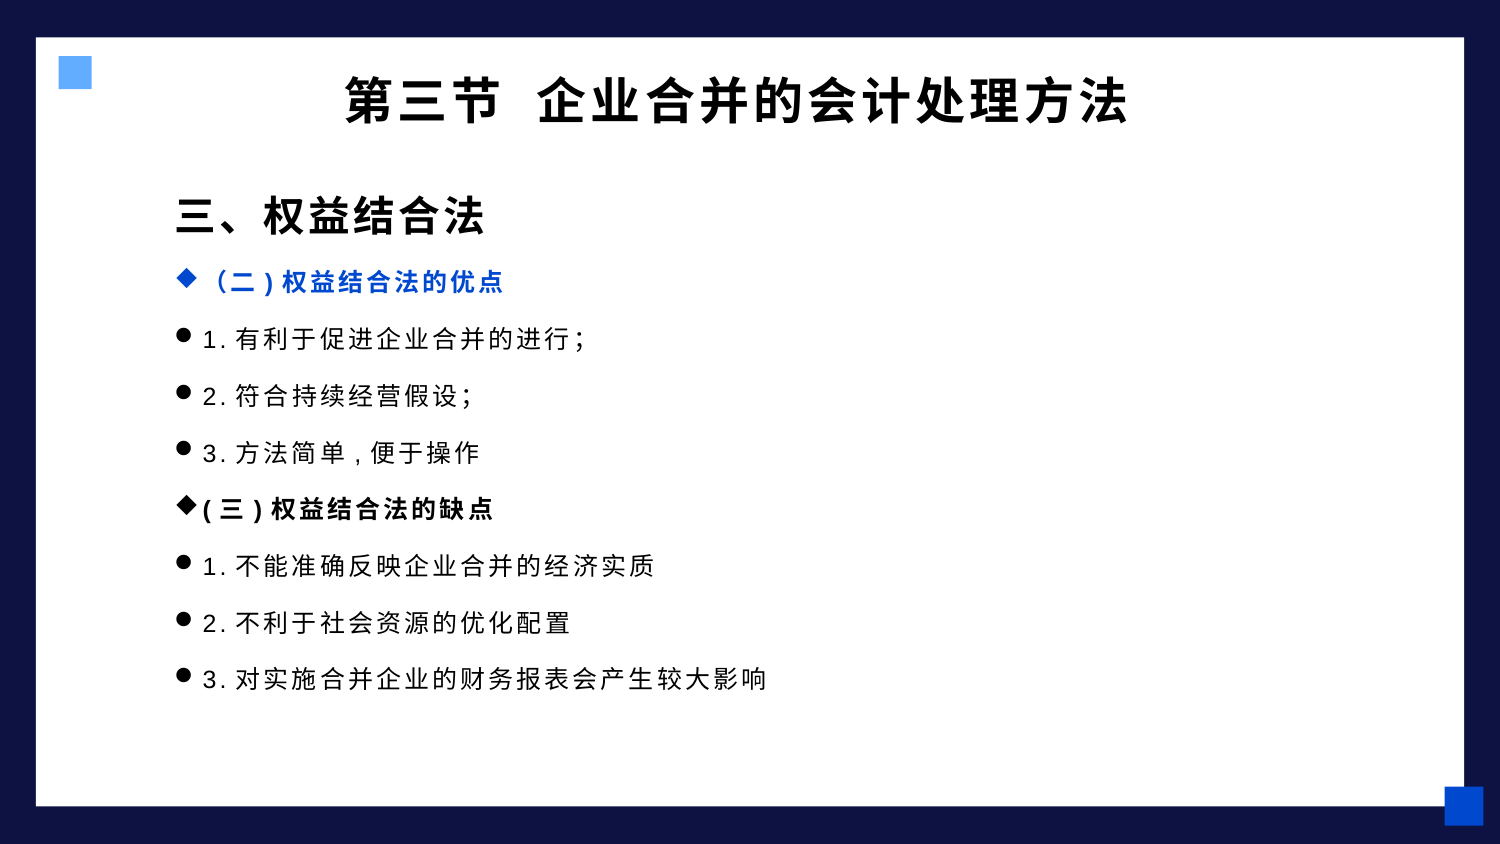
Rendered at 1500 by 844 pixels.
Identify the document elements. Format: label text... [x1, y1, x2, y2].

list 三、权益结合法 （二)权益结合法的优点 1.有利于促进企业合并的进行； 2.符合持续经营假设； 3.方法简单,便于操作 (三)权益结合法的缺点 1.不能准确反映企业合并的经济实质 2.不利于社会资源的优化配置 3.对实施合并企业的财务报表会产生较大影响 [157, 179, 1343, 604]
title 第三节 企业合并的会计处理方法 [141, 48, 1327, 138]
